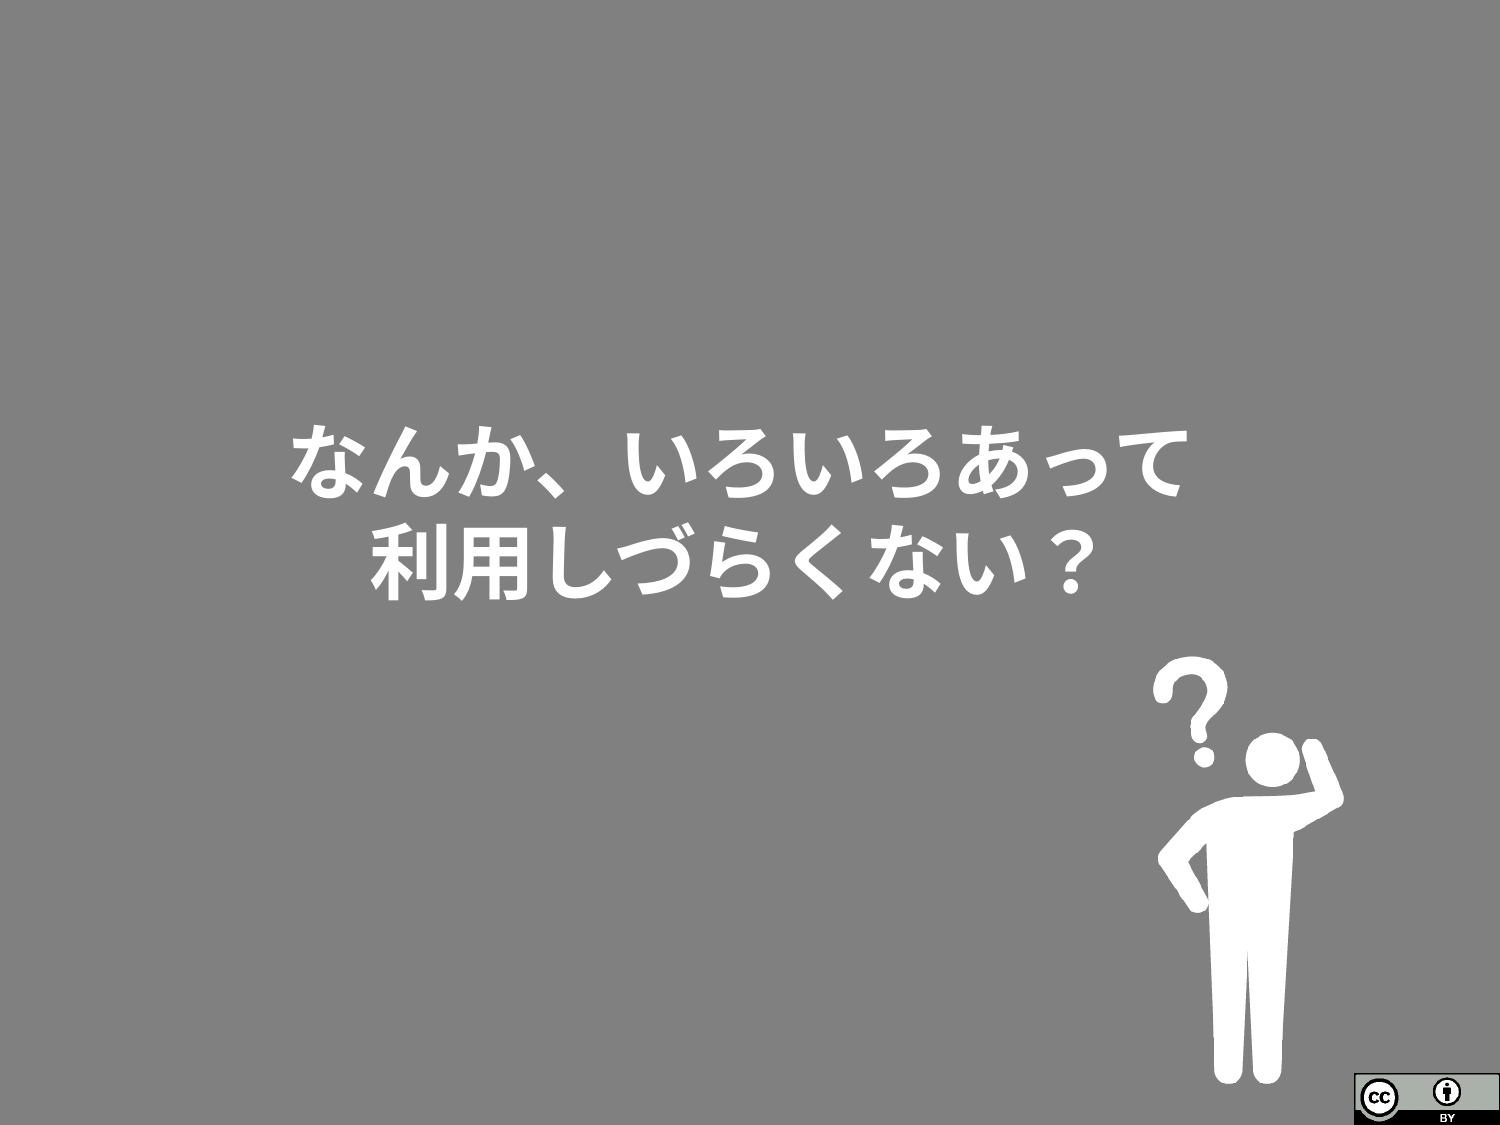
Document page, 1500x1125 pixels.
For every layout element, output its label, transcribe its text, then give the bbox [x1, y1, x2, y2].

text_box なんか、いろいろあって 利用しづらくない？ [56, 402, 1428, 618]
picture [1018, 647, 1500, 1125]
